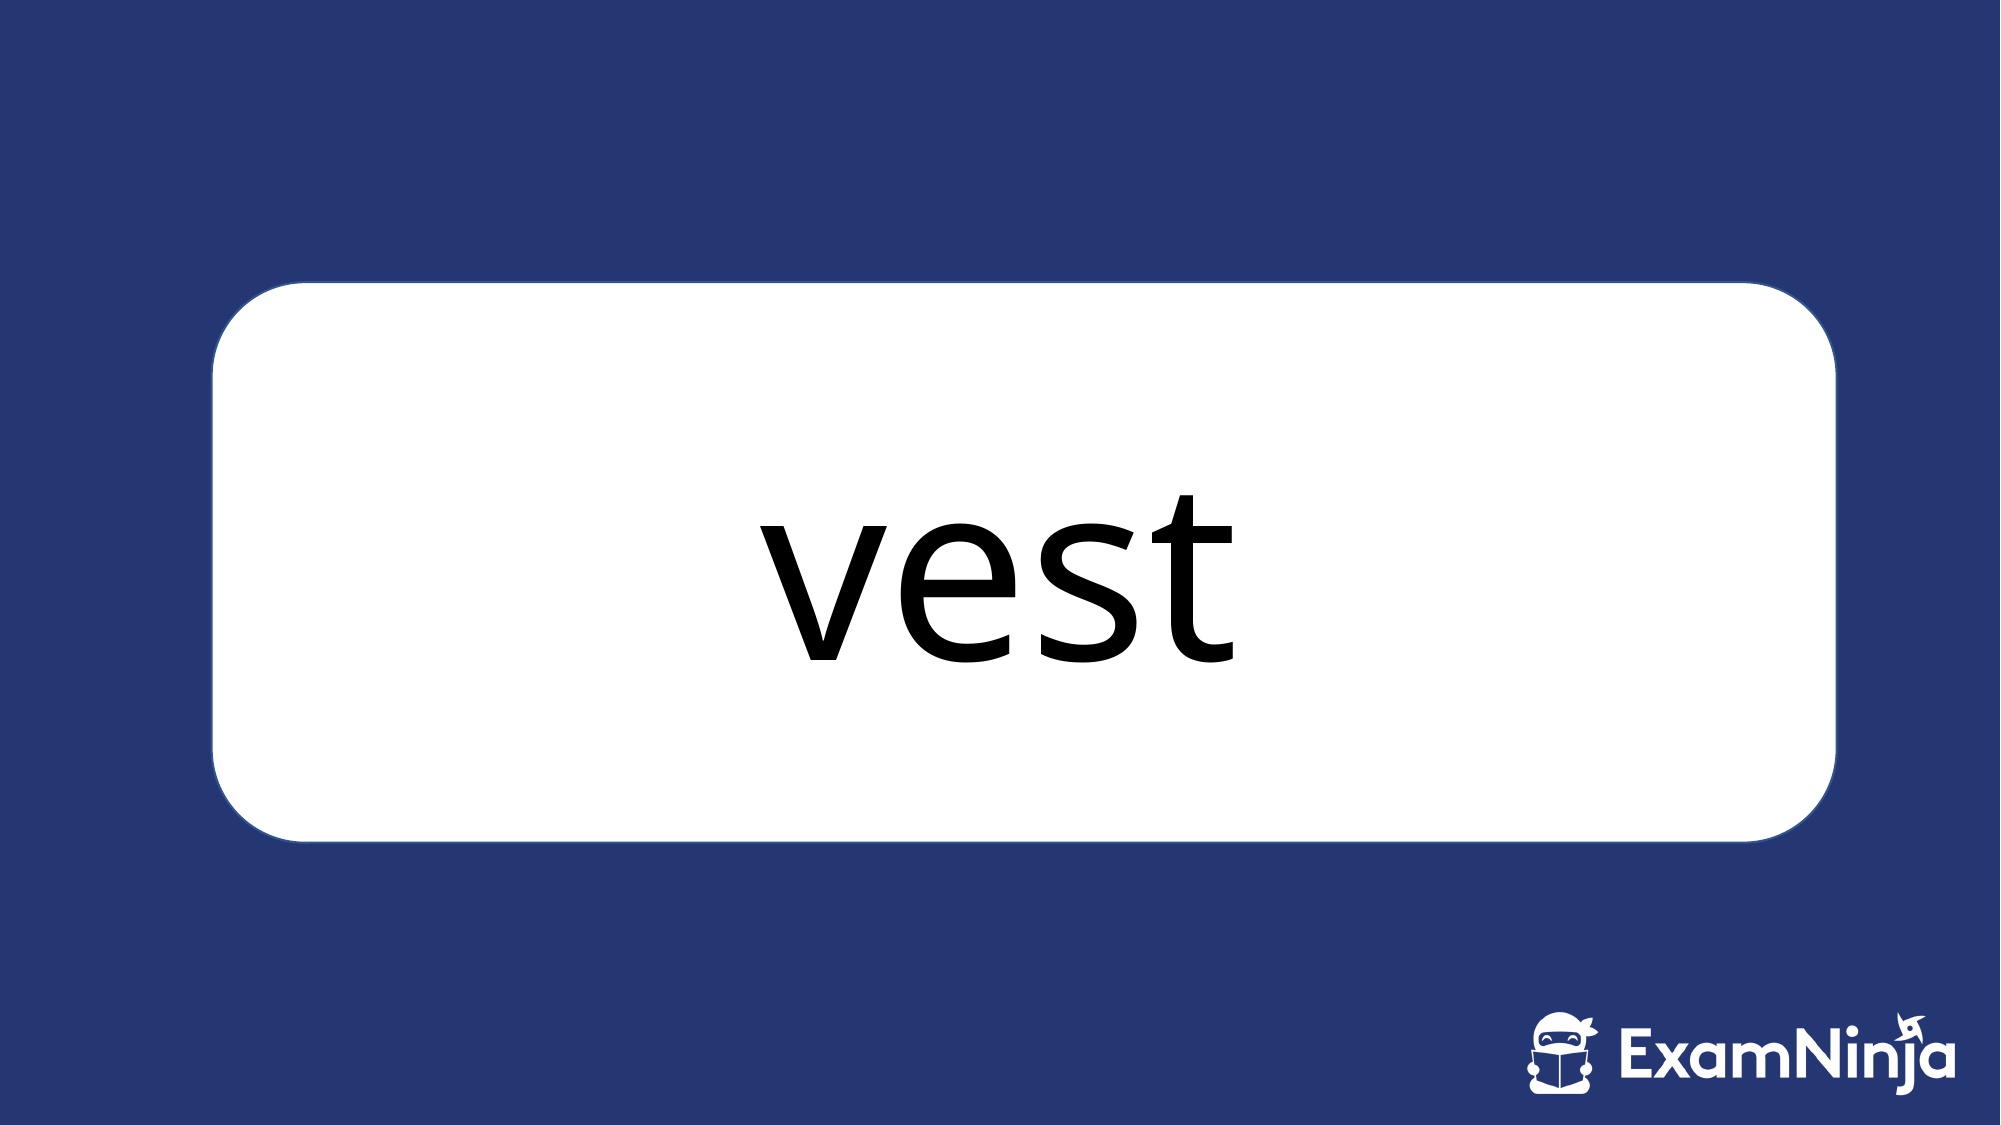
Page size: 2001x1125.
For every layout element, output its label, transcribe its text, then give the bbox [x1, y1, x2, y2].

picture [1501, 1003, 1979, 1102]
text_box vest [143, 403, 1857, 719]
text_box [210, 281, 1838, 403]
text_box [210, 719, 1838, 844]
